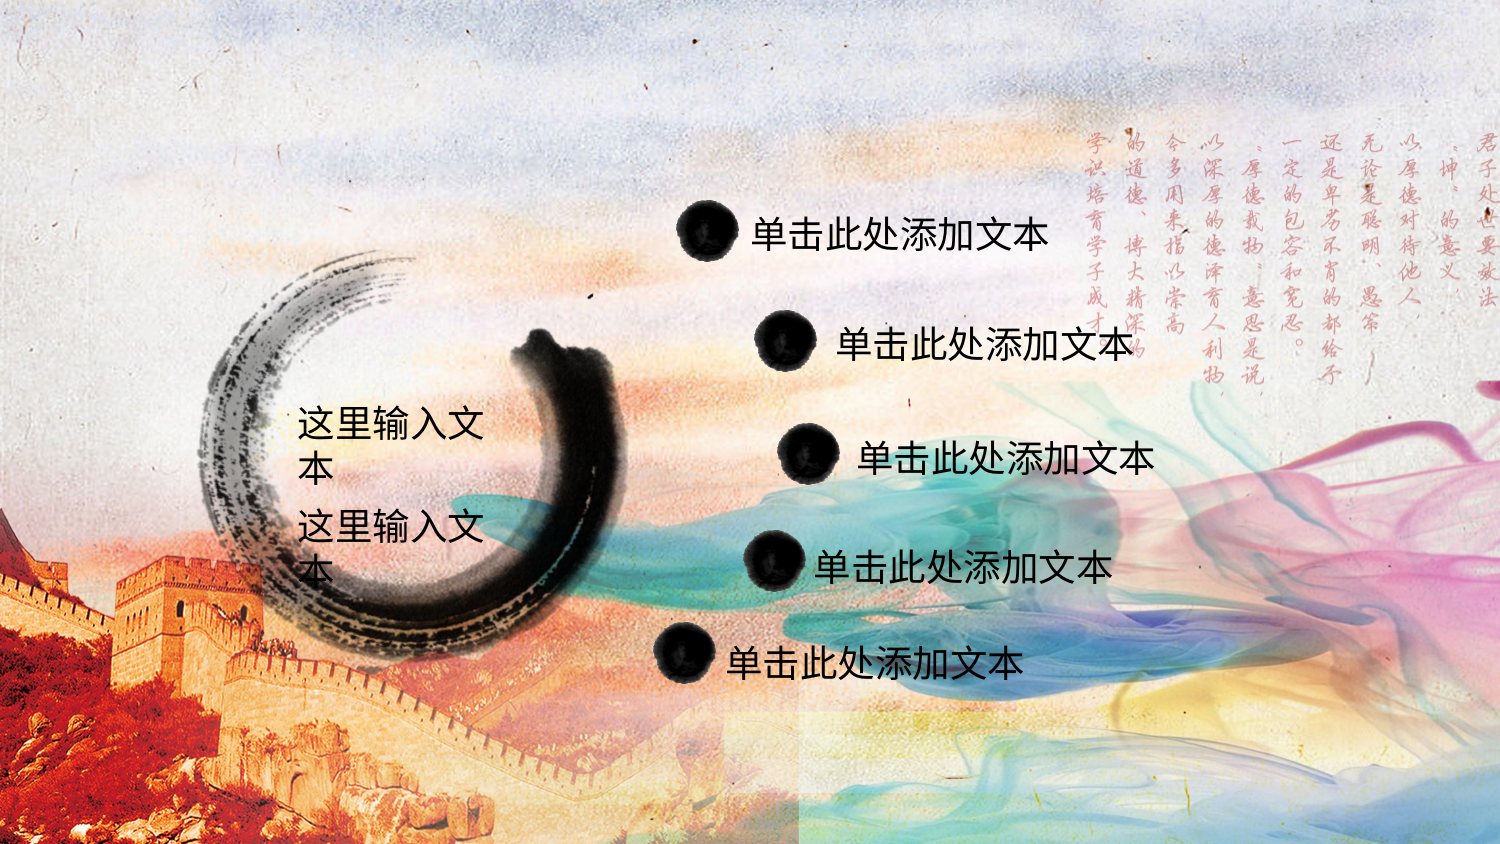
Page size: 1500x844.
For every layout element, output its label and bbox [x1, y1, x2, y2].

text_box [754, 310, 1326, 374]
text_box [653, 622, 1216, 693]
picture [0, 0, 1500, 844]
text_box [743, 530, 1305, 598]
text_box [676, 200, 1242, 265]
text_box [777, 423, 1347, 489]
